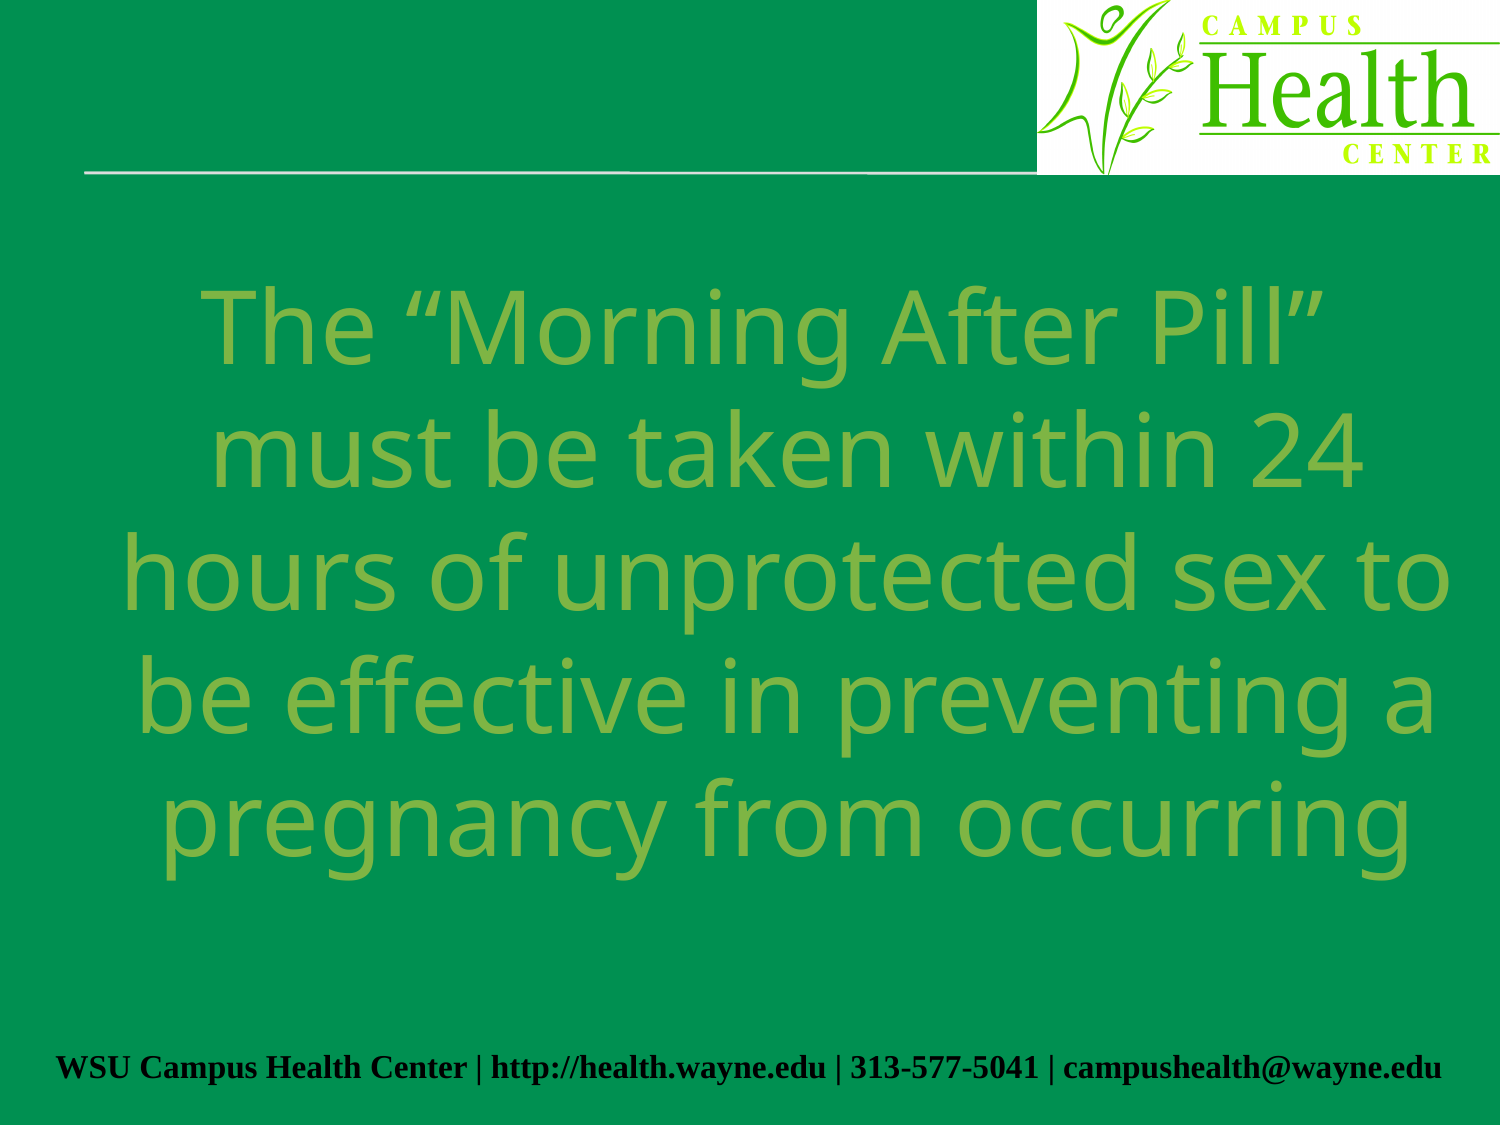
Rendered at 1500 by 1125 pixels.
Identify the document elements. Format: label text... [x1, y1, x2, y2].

picture [1037, 0, 1500, 176]
list The “Morning After Pill” must be taken within 24 hours of unprotected sex to be effective in preventing a pregnancy from occurring [50, 254, 1475, 998]
footer WSU Campus Health Center | http://health.wayne.edu | 313-577-5041 | campushealth@wayne.edu [0, 1037, 1500, 1125]
